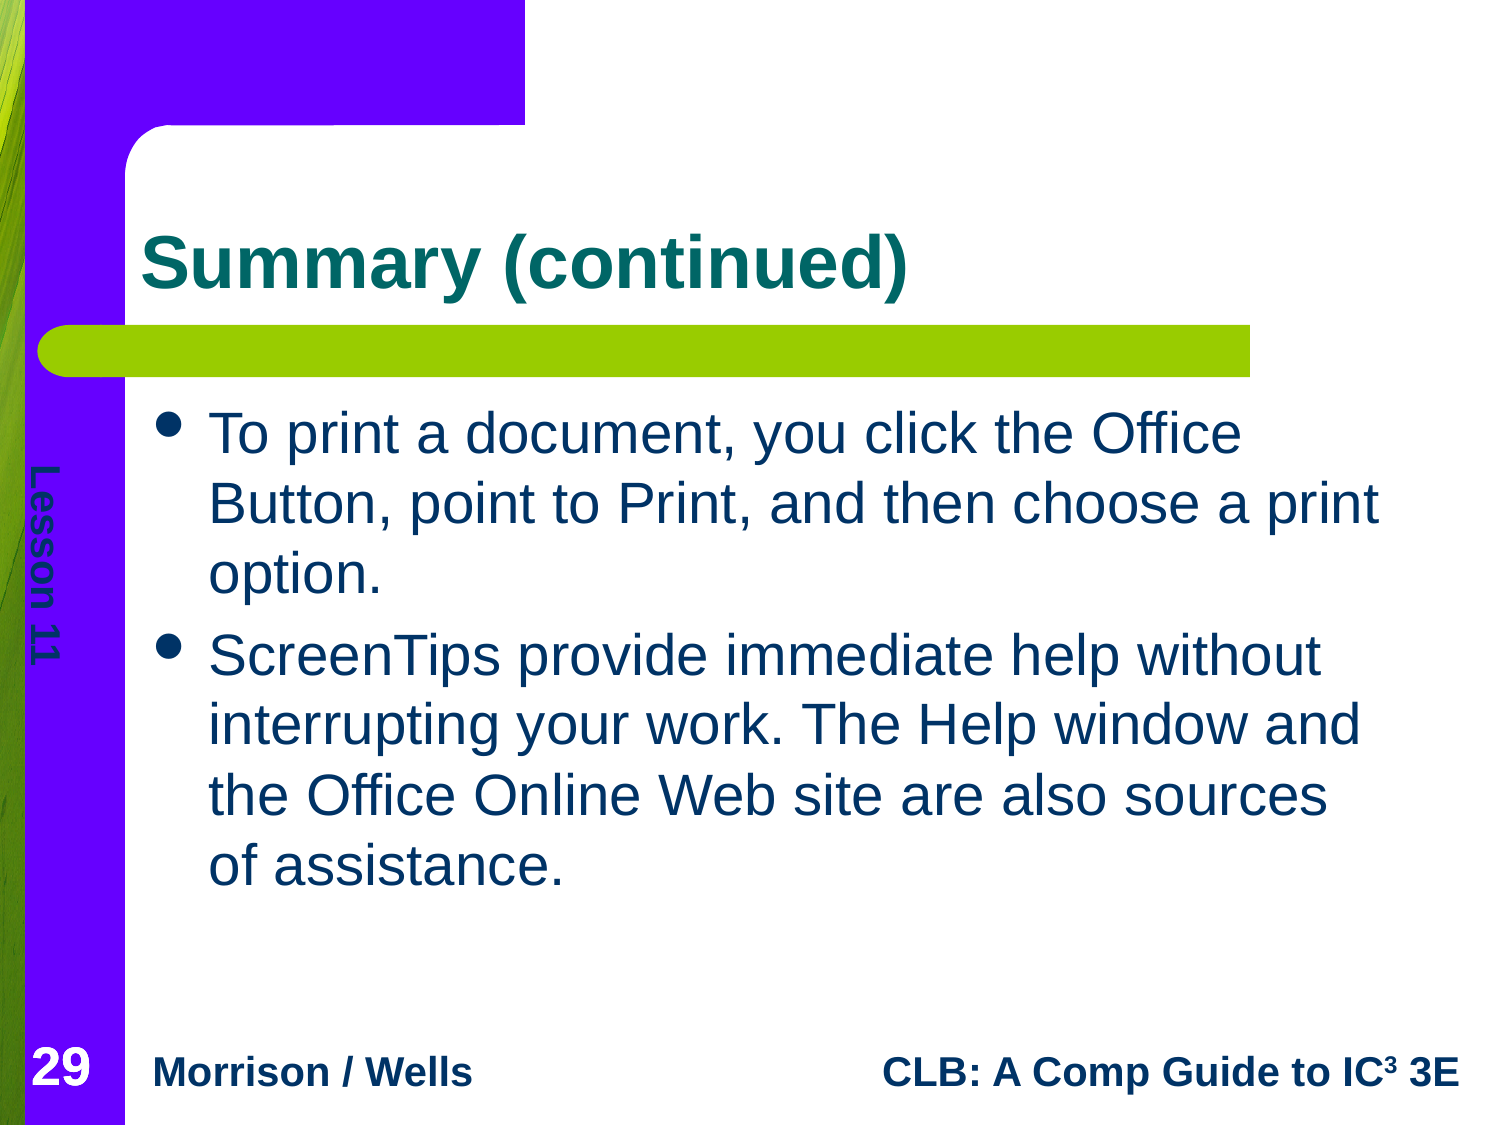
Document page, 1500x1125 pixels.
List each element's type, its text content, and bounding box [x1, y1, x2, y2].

text_box 29 [13, 1023, 111, 1105]
picture [0, 0, 25, 1125]
list To print a document, you click the Office Button, point to Print, and then choose a print option. ScreenTips provide immediate help without interrupting your work. The Help window and the Office Online Web site are also sources of assistance. [137, 387, 1400, 999]
title Summary (continued) [124, 124, 1426, 313]
